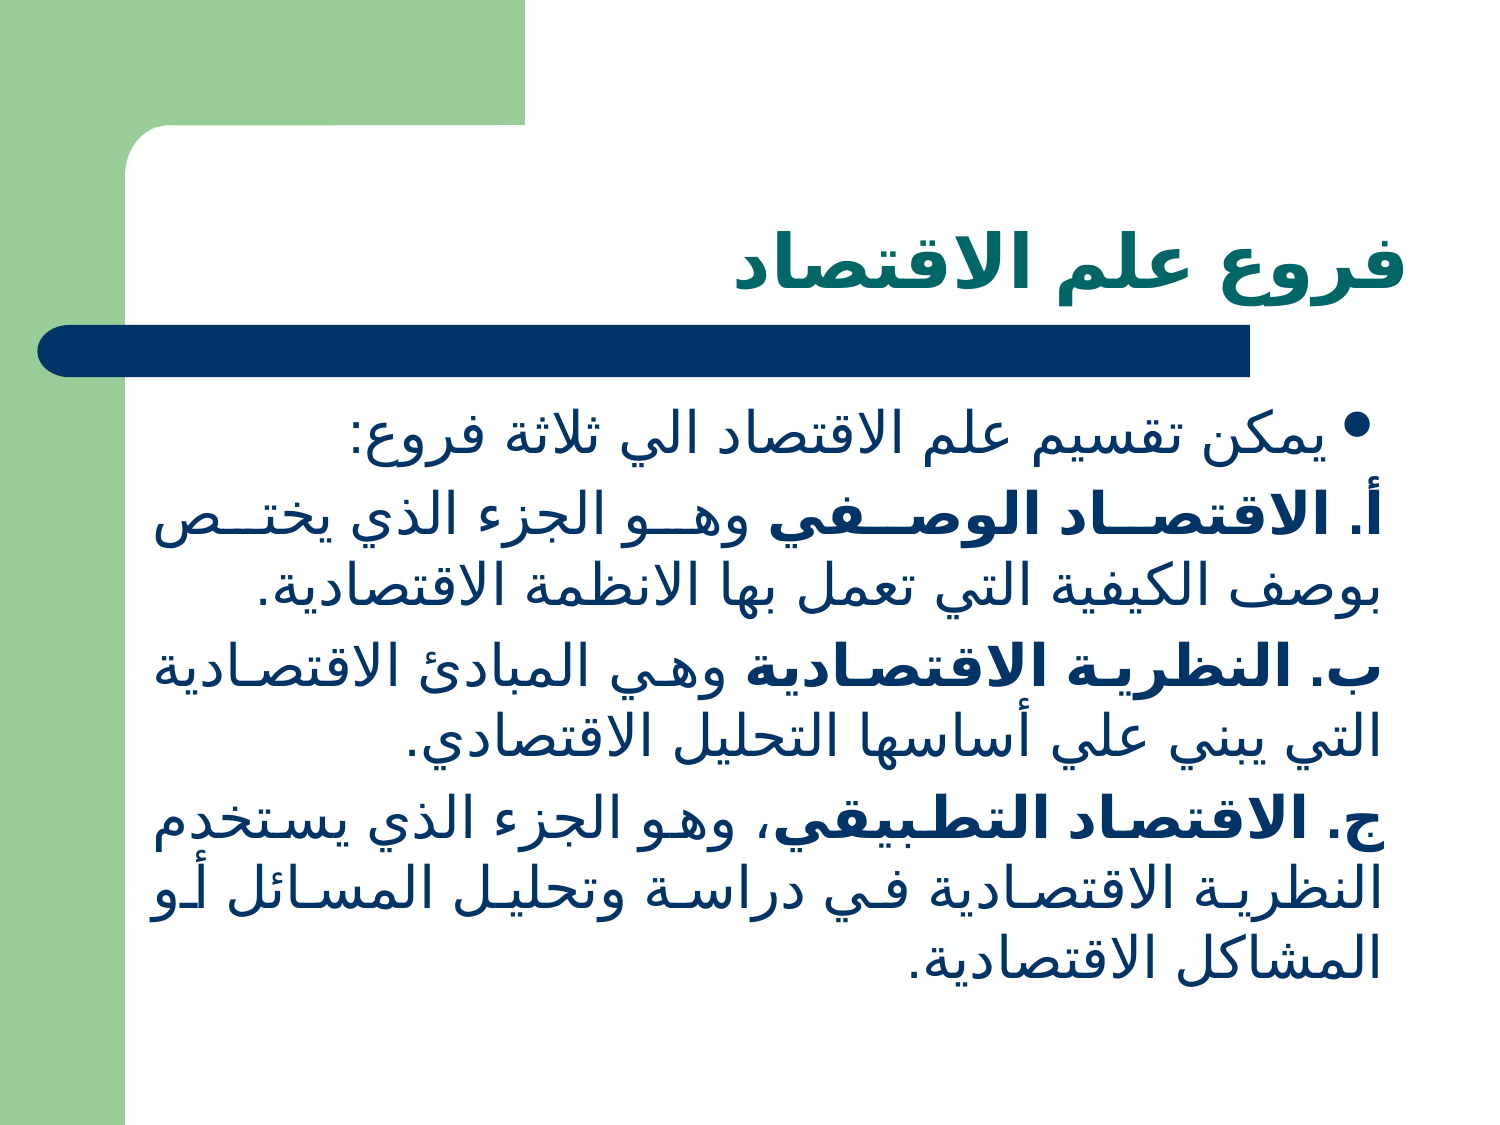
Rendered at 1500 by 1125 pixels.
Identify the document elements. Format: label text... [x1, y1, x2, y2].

title فروع علم الاقتصاد [125, 125, 1425, 313]
list يمكن تقسيم علم الاقتصاد الي ثلاثة فروع: أ. الاقتصاد الوصفي وهو الجزء الذي يختص بوصف الكيفية التي تعمل بها الانظمة الاقتصادية. ب. النظرية الاقتصادية وهي المبادئ الاقتصادية التي يبني علي أساسها التحليل الاقتصادي. ج. الاقتصاد التطبيقي، وهو الجزء الذي يستخدم النظرية الاقتصادية في دراسة وتحليل المسائل أو المشاكل الاقتصادية. [137, 387, 1400, 999]
